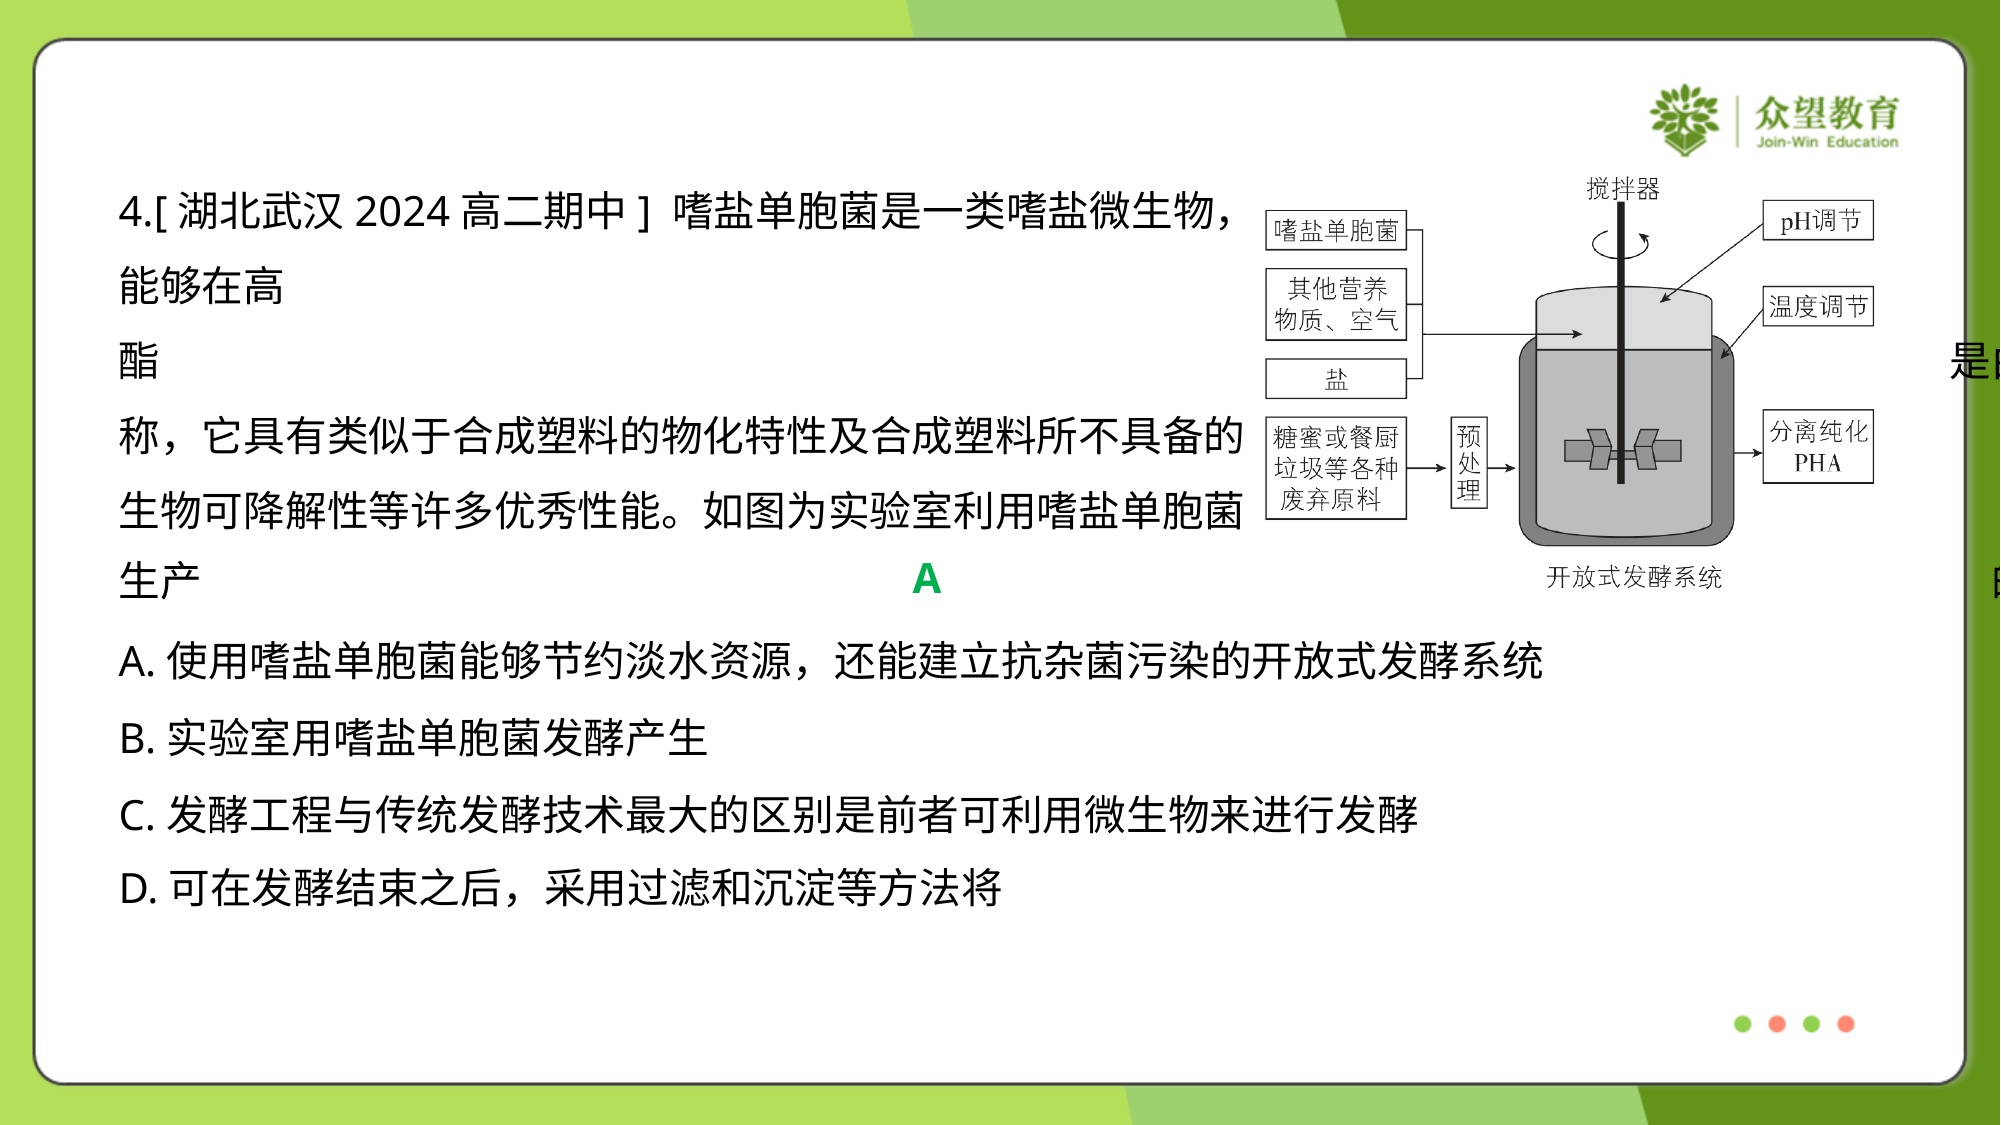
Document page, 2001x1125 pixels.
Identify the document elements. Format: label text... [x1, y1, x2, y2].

text_box A [896, 531, 958, 596]
picture [0, 0, 2000, 1125]
